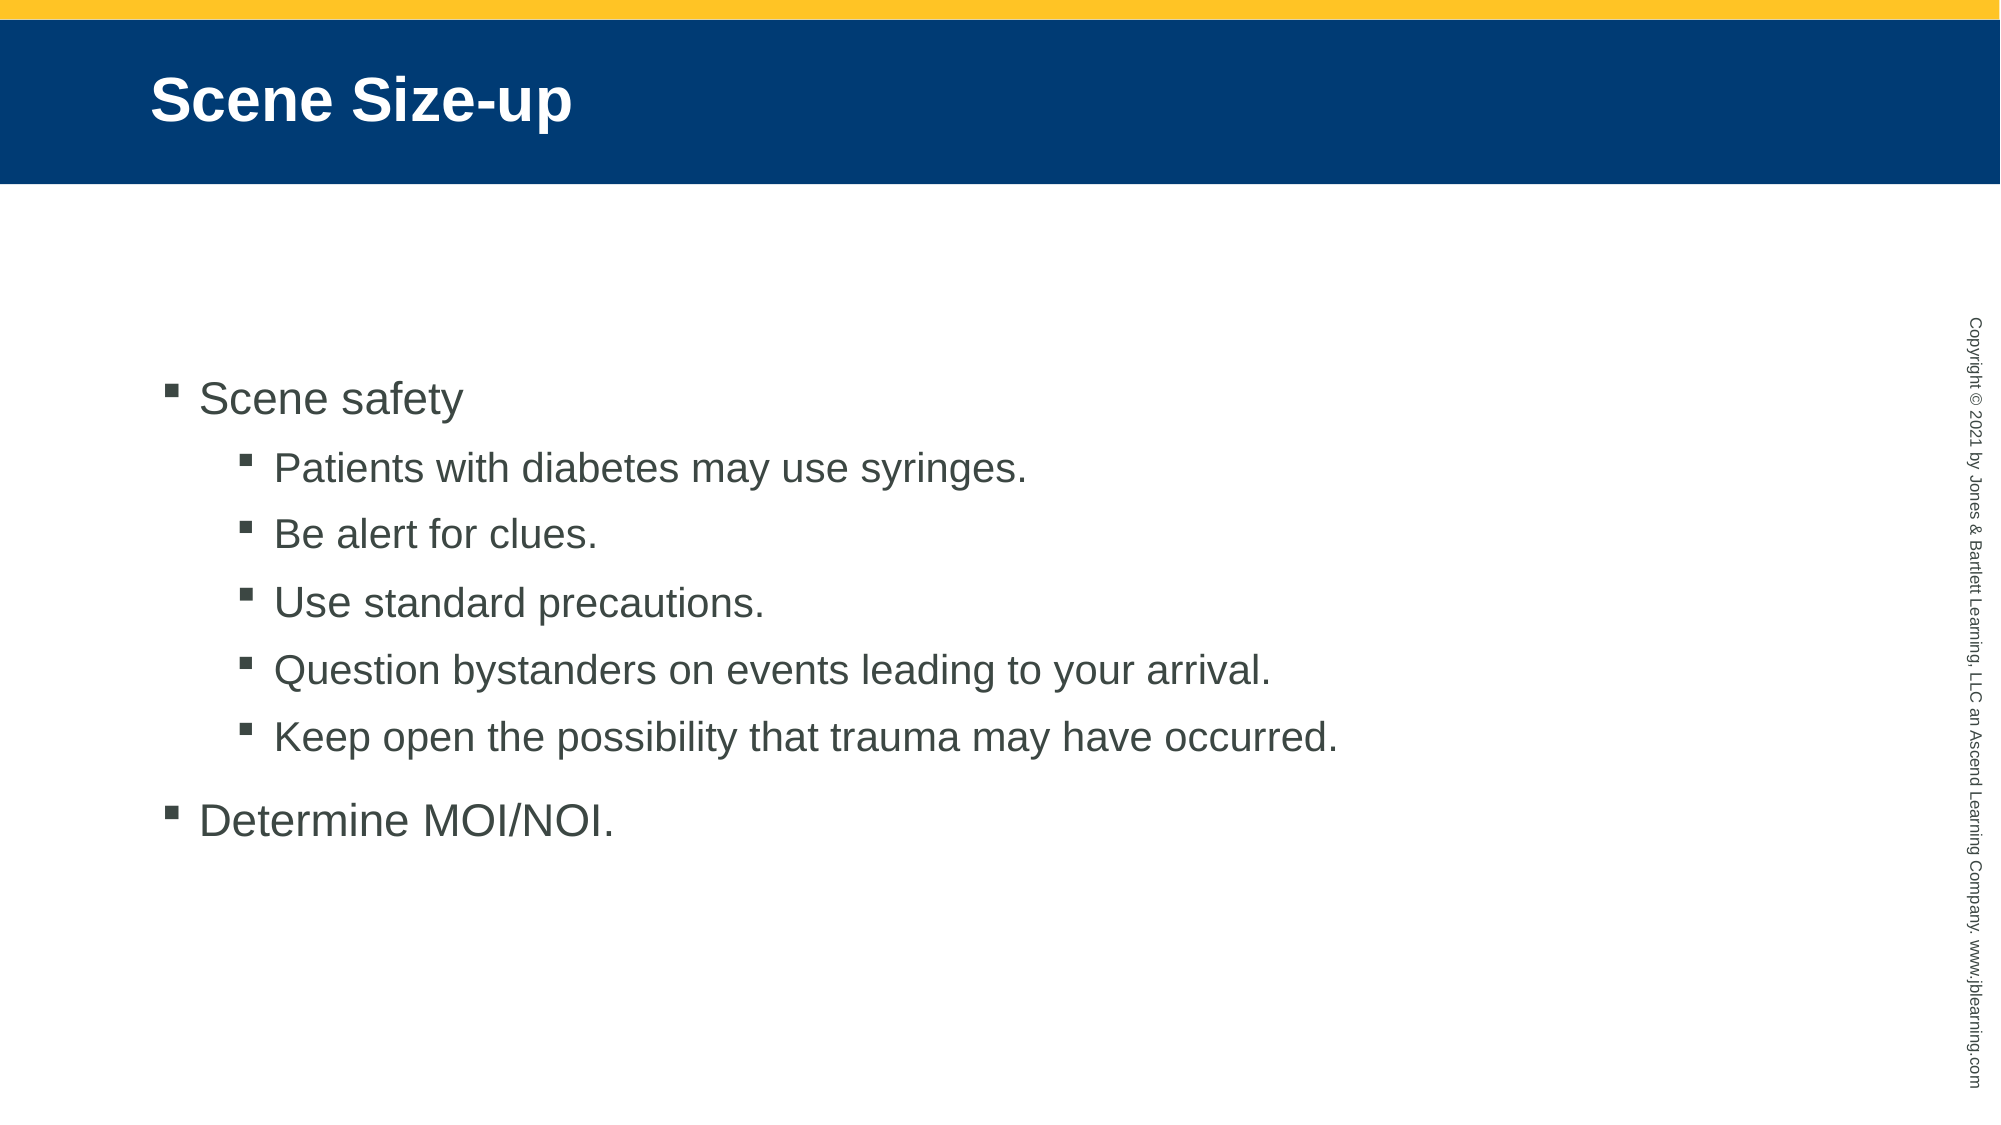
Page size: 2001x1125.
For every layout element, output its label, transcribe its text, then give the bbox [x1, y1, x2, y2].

title Scene Size-up [0, 19, 2000, 185]
list Scene safety Patients with diabetes may use syringes. Be alert for clues. Use standard precautions. Question bystanders on events leading to your arrival. Keep open the possibility that trauma may have occurred. Determine MOI/NOI. [146, 361, 1859, 1016]
